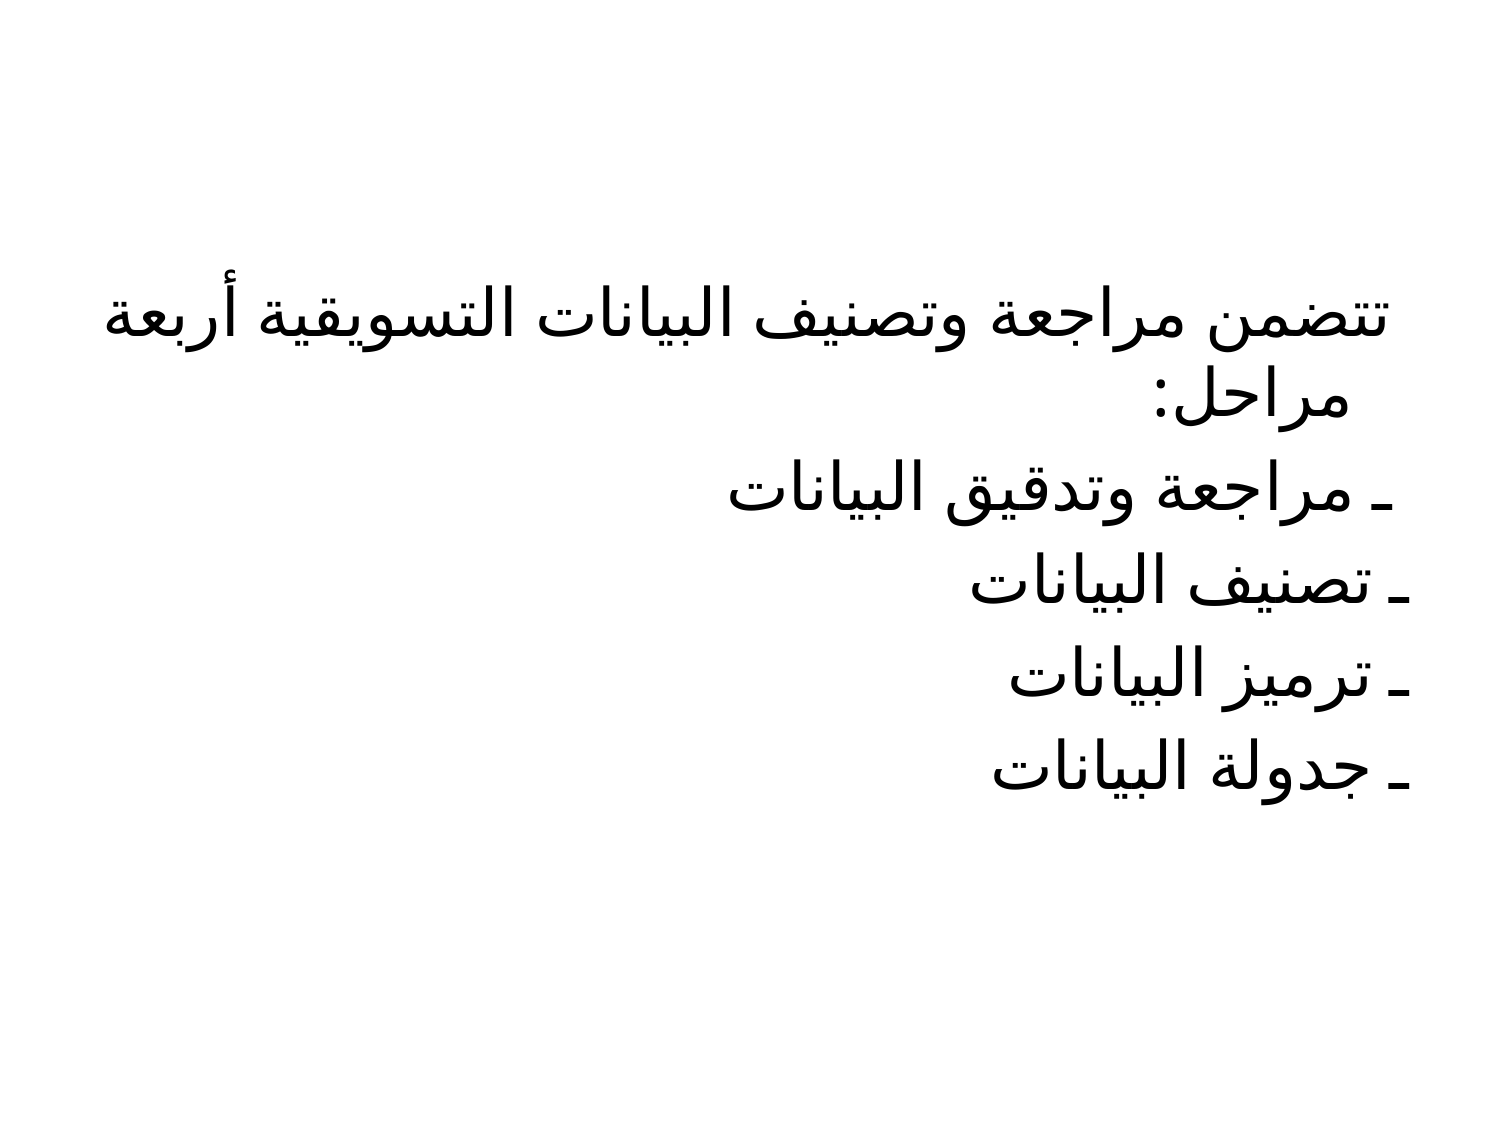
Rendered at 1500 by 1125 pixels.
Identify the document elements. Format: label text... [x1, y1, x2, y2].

list تتضمن مراجعة وتصنيف البيانات التسويقية أربعة مراحل: ـ مراجعة وتدقيق البيانات ـ تصنيف البيانات ـ ترميز البيانات ـ جدولة البيانات [75, 262, 1425, 1005]
